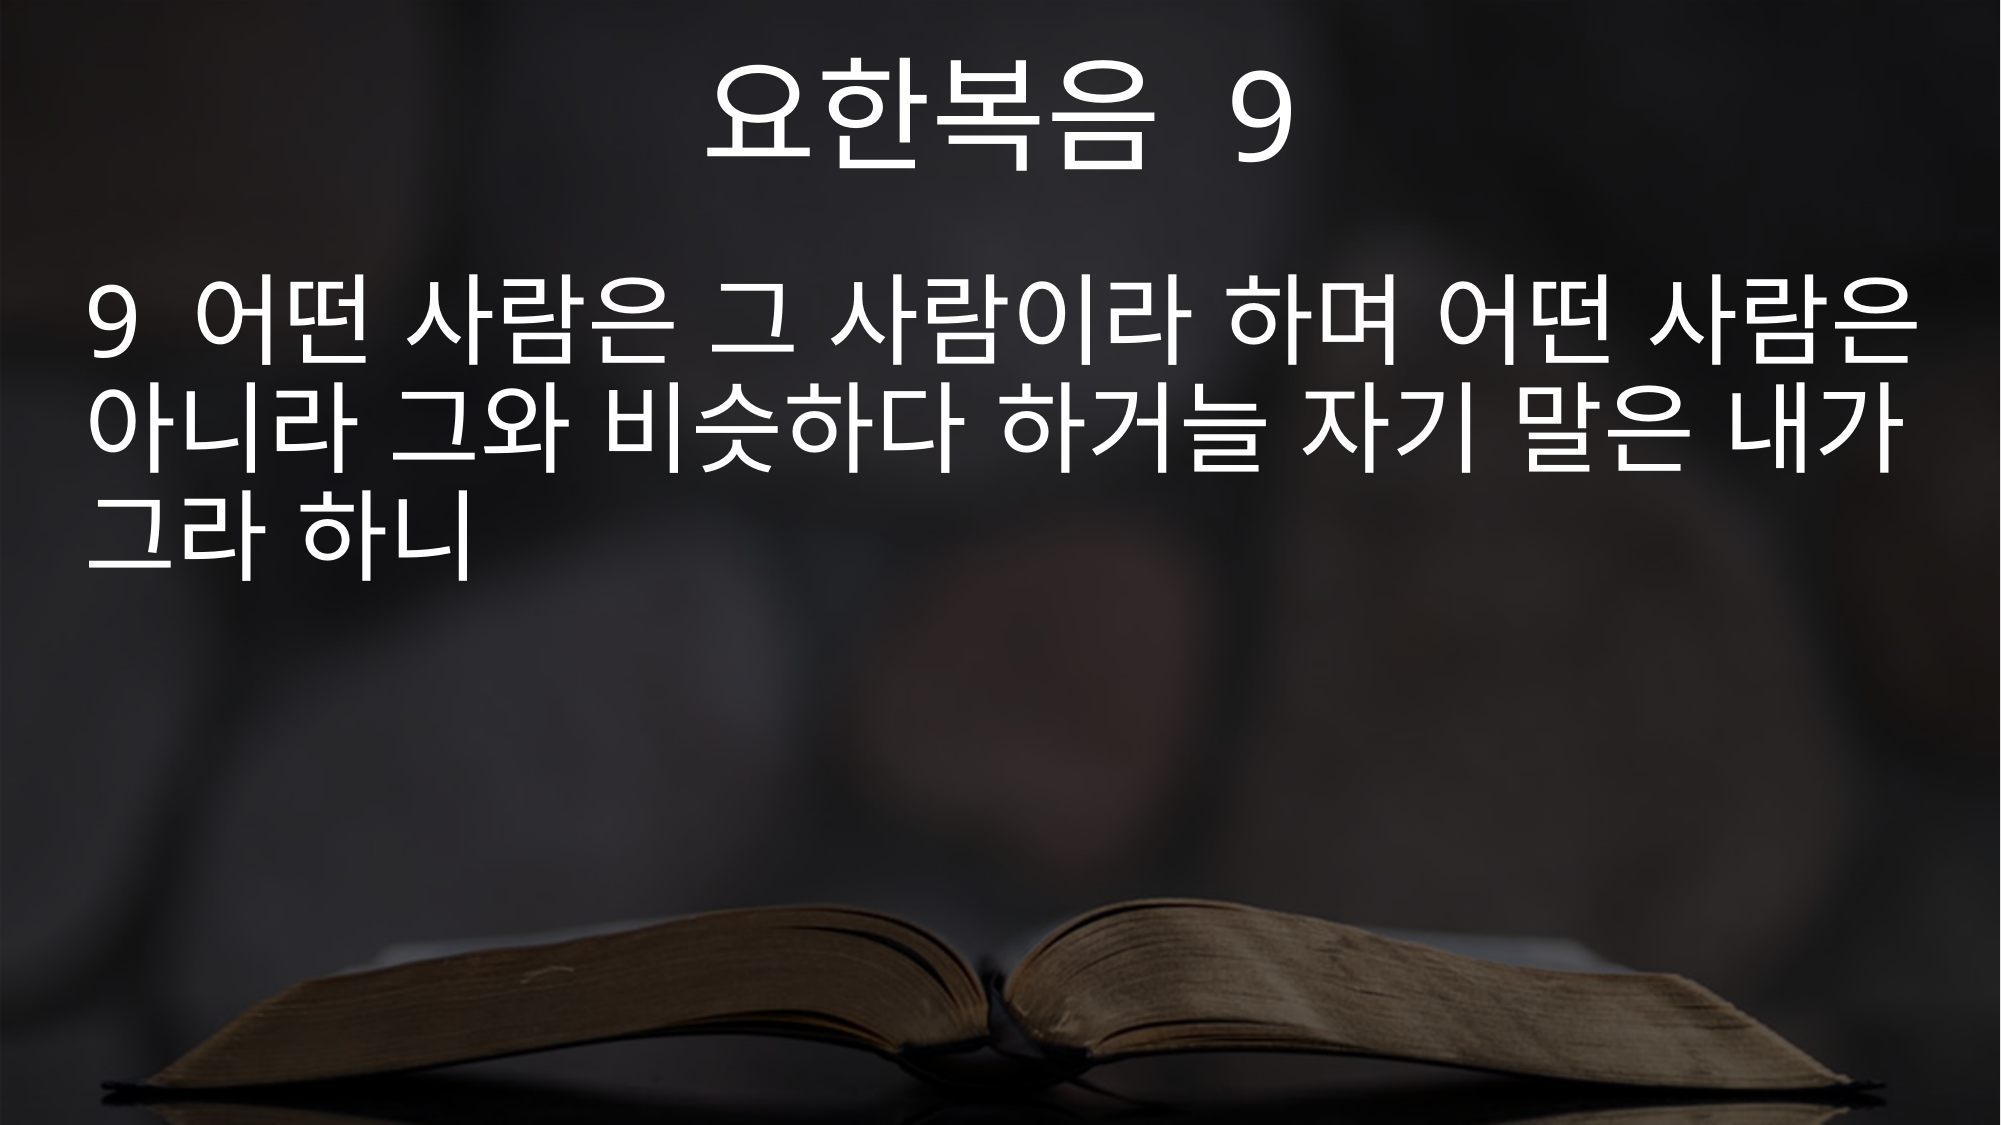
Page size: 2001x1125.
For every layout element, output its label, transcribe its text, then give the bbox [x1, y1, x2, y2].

list 9 어떤 사람은 그 사람이라 하며 어떤 사람은 아니라 그와 비슷하다 하거늘 자기 말은 내가 그라 하니 [69, 263, 1953, 423]
picture [0, 0, 2001, 1125]
footer 요한복음 9 [0, 32, 2000, 192]
